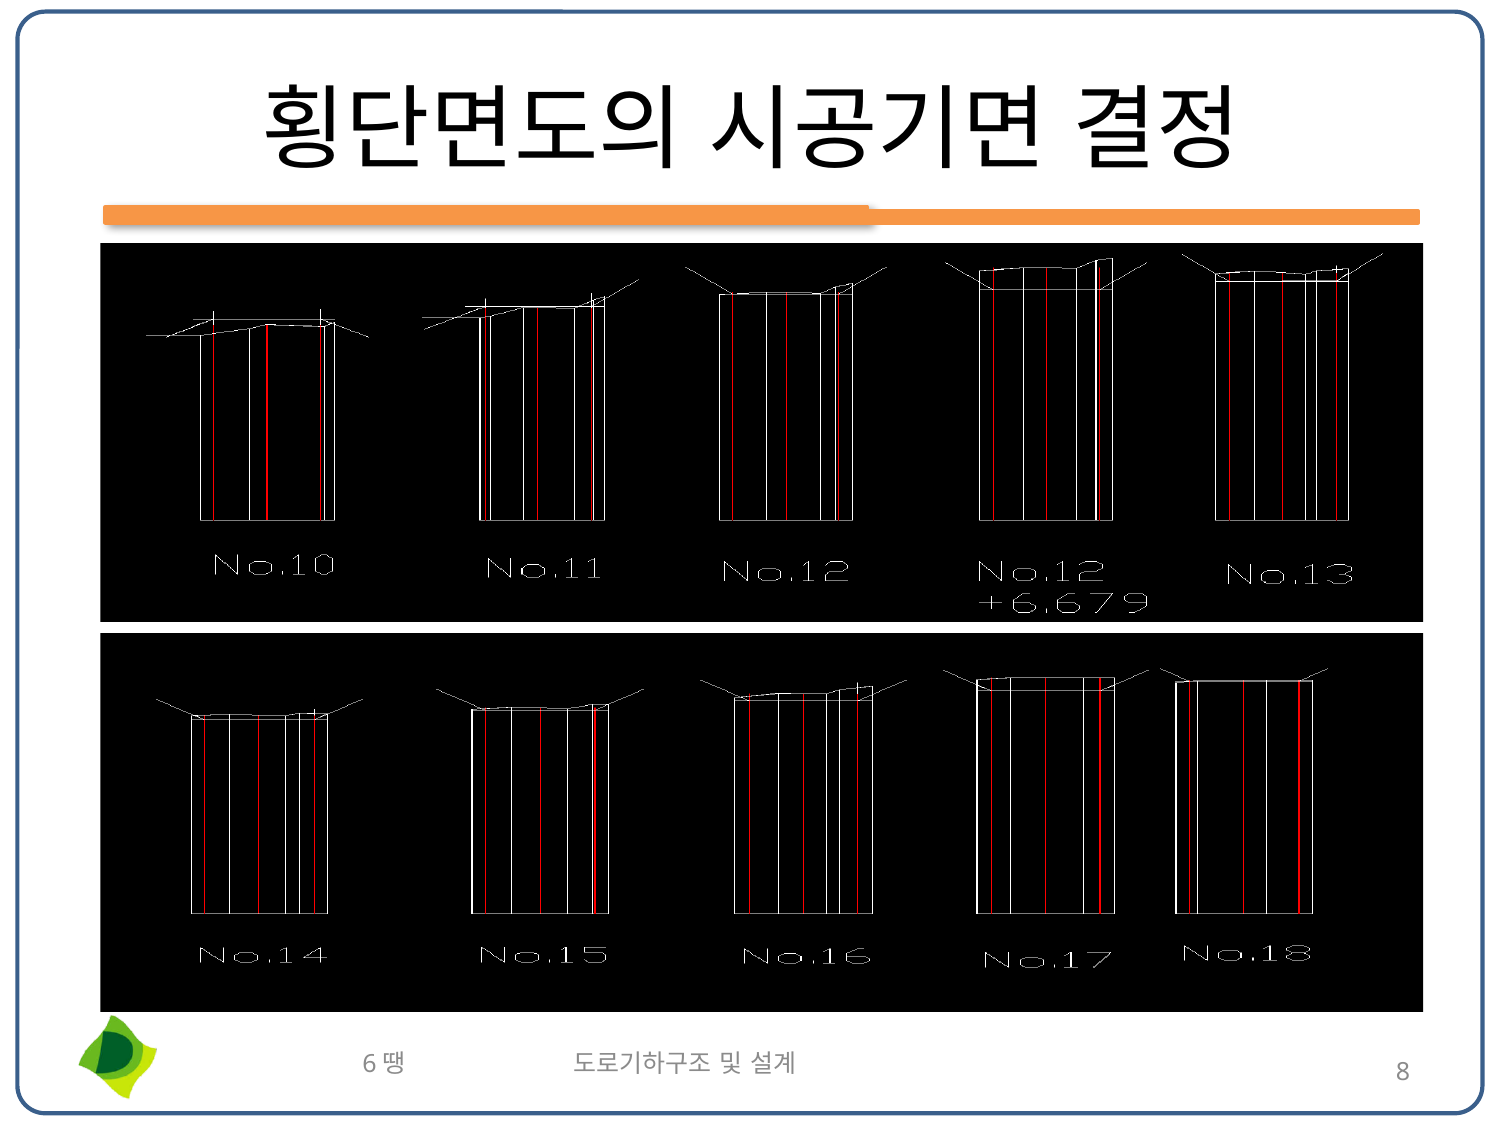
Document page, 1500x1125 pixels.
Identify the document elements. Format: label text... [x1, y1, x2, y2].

picture [100, 633, 1424, 1012]
footer 6땡 도로기하구조 및 설계 [171, 1023, 988, 1103]
slide_number 8 [1074, 1042, 1425, 1103]
text_box [0, 0, 1500, 75]
title 횡단면도의 시공기면 결정 [76, 75, 1427, 219]
picture [100, 243, 1424, 622]
picture [76, 1013, 159, 1100]
